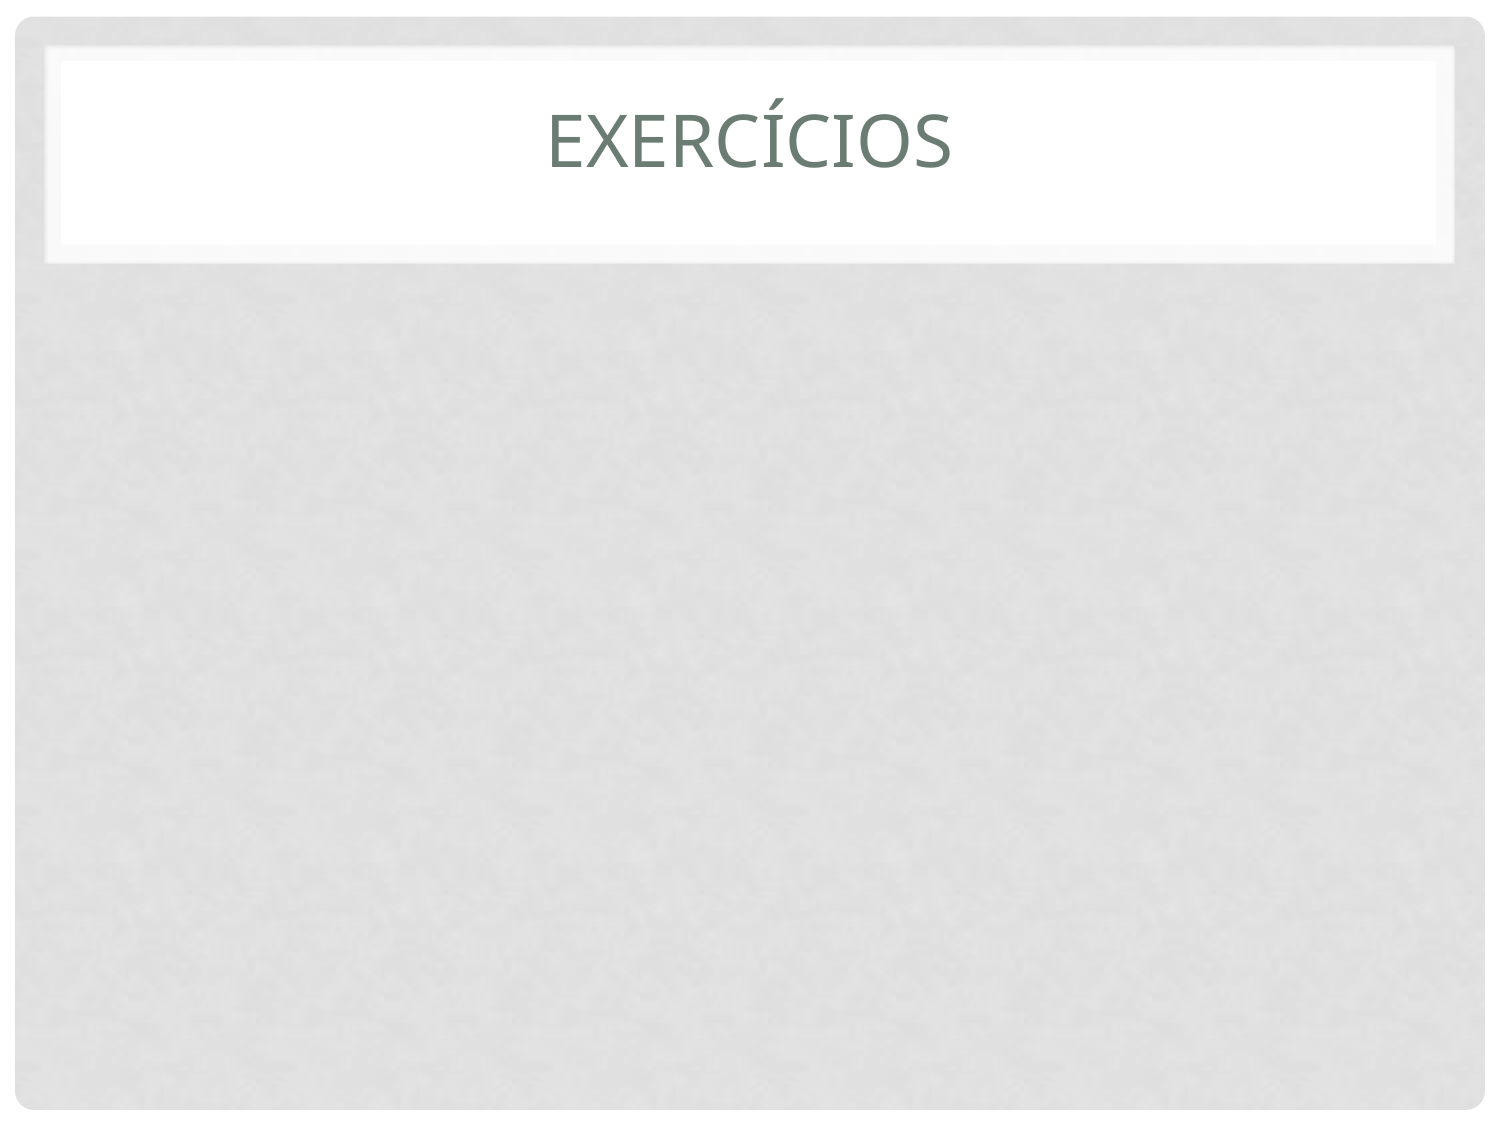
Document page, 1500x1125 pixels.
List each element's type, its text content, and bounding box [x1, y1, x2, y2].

title Exercícios [75, 45, 1425, 233]
